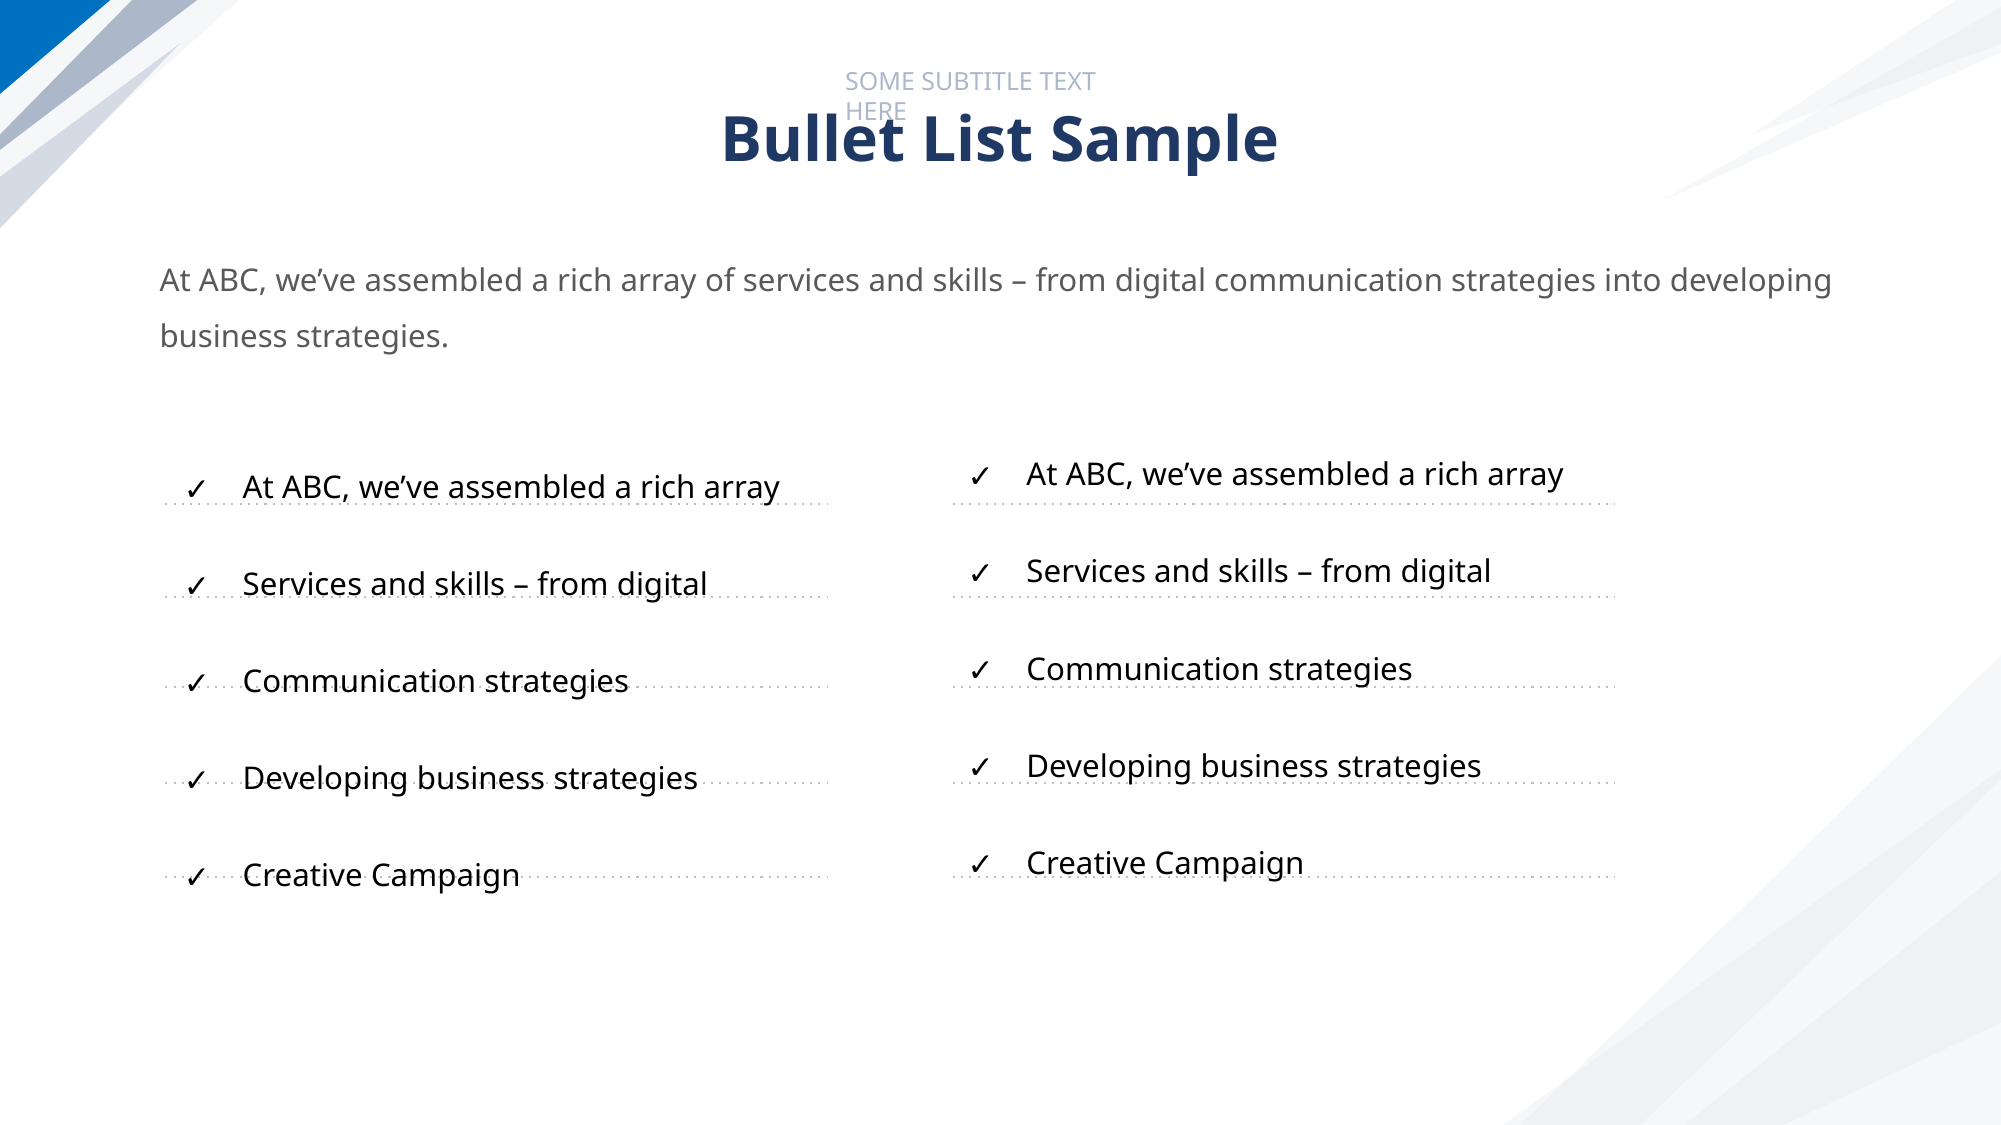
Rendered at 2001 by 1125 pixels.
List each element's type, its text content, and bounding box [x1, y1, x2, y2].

text_box At ABC, we’ve assembled a rich array Services and skills – from digital Communication strategies Developing business strategies Creative Campaign [952, 409, 1665, 994]
text_box At ABC, we’ve assembled a rich array Services and skills – from digital Communication strategies Developing business strategies Creative Campaign [169, 422, 881, 939]
text_box SOME SUBTITLE TEXT HERE [830, 57, 1170, 104]
text_box At ABC, we’ve assembled a rich array of services and skills – from digital communication strategies into developing business strategies. [139, 231, 1880, 374]
title Bullet List Sample [137, 73, 1863, 210]
